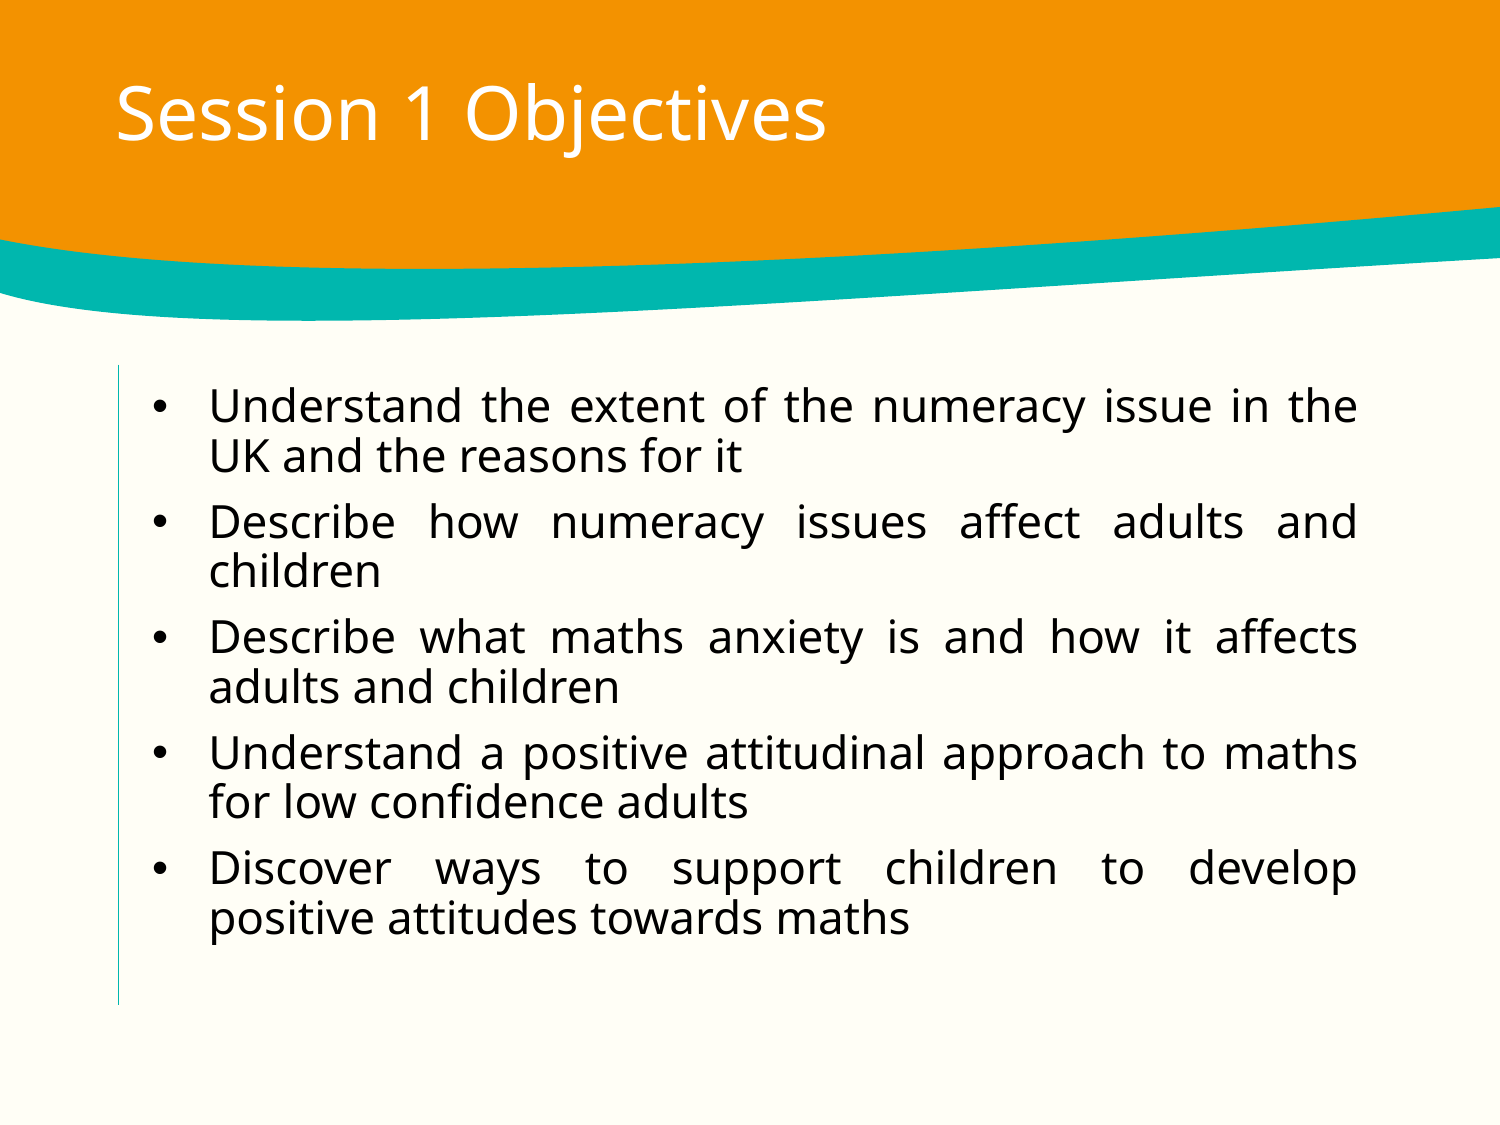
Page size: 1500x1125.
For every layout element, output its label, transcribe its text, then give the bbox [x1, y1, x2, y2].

list Understand the extent of the numeracy issue in the UK and the reasons for it Describe how numeracy issues affect adults and children Describe what maths anxiety is and how it affects adults and children Understand a positive attitudinal approach to maths for low confidence adults Discover ways to support children to develop positive attitudes towards maths [137, 375, 1374, 1058]
list Session 1 Objectives [100, 67, 1411, 258]
